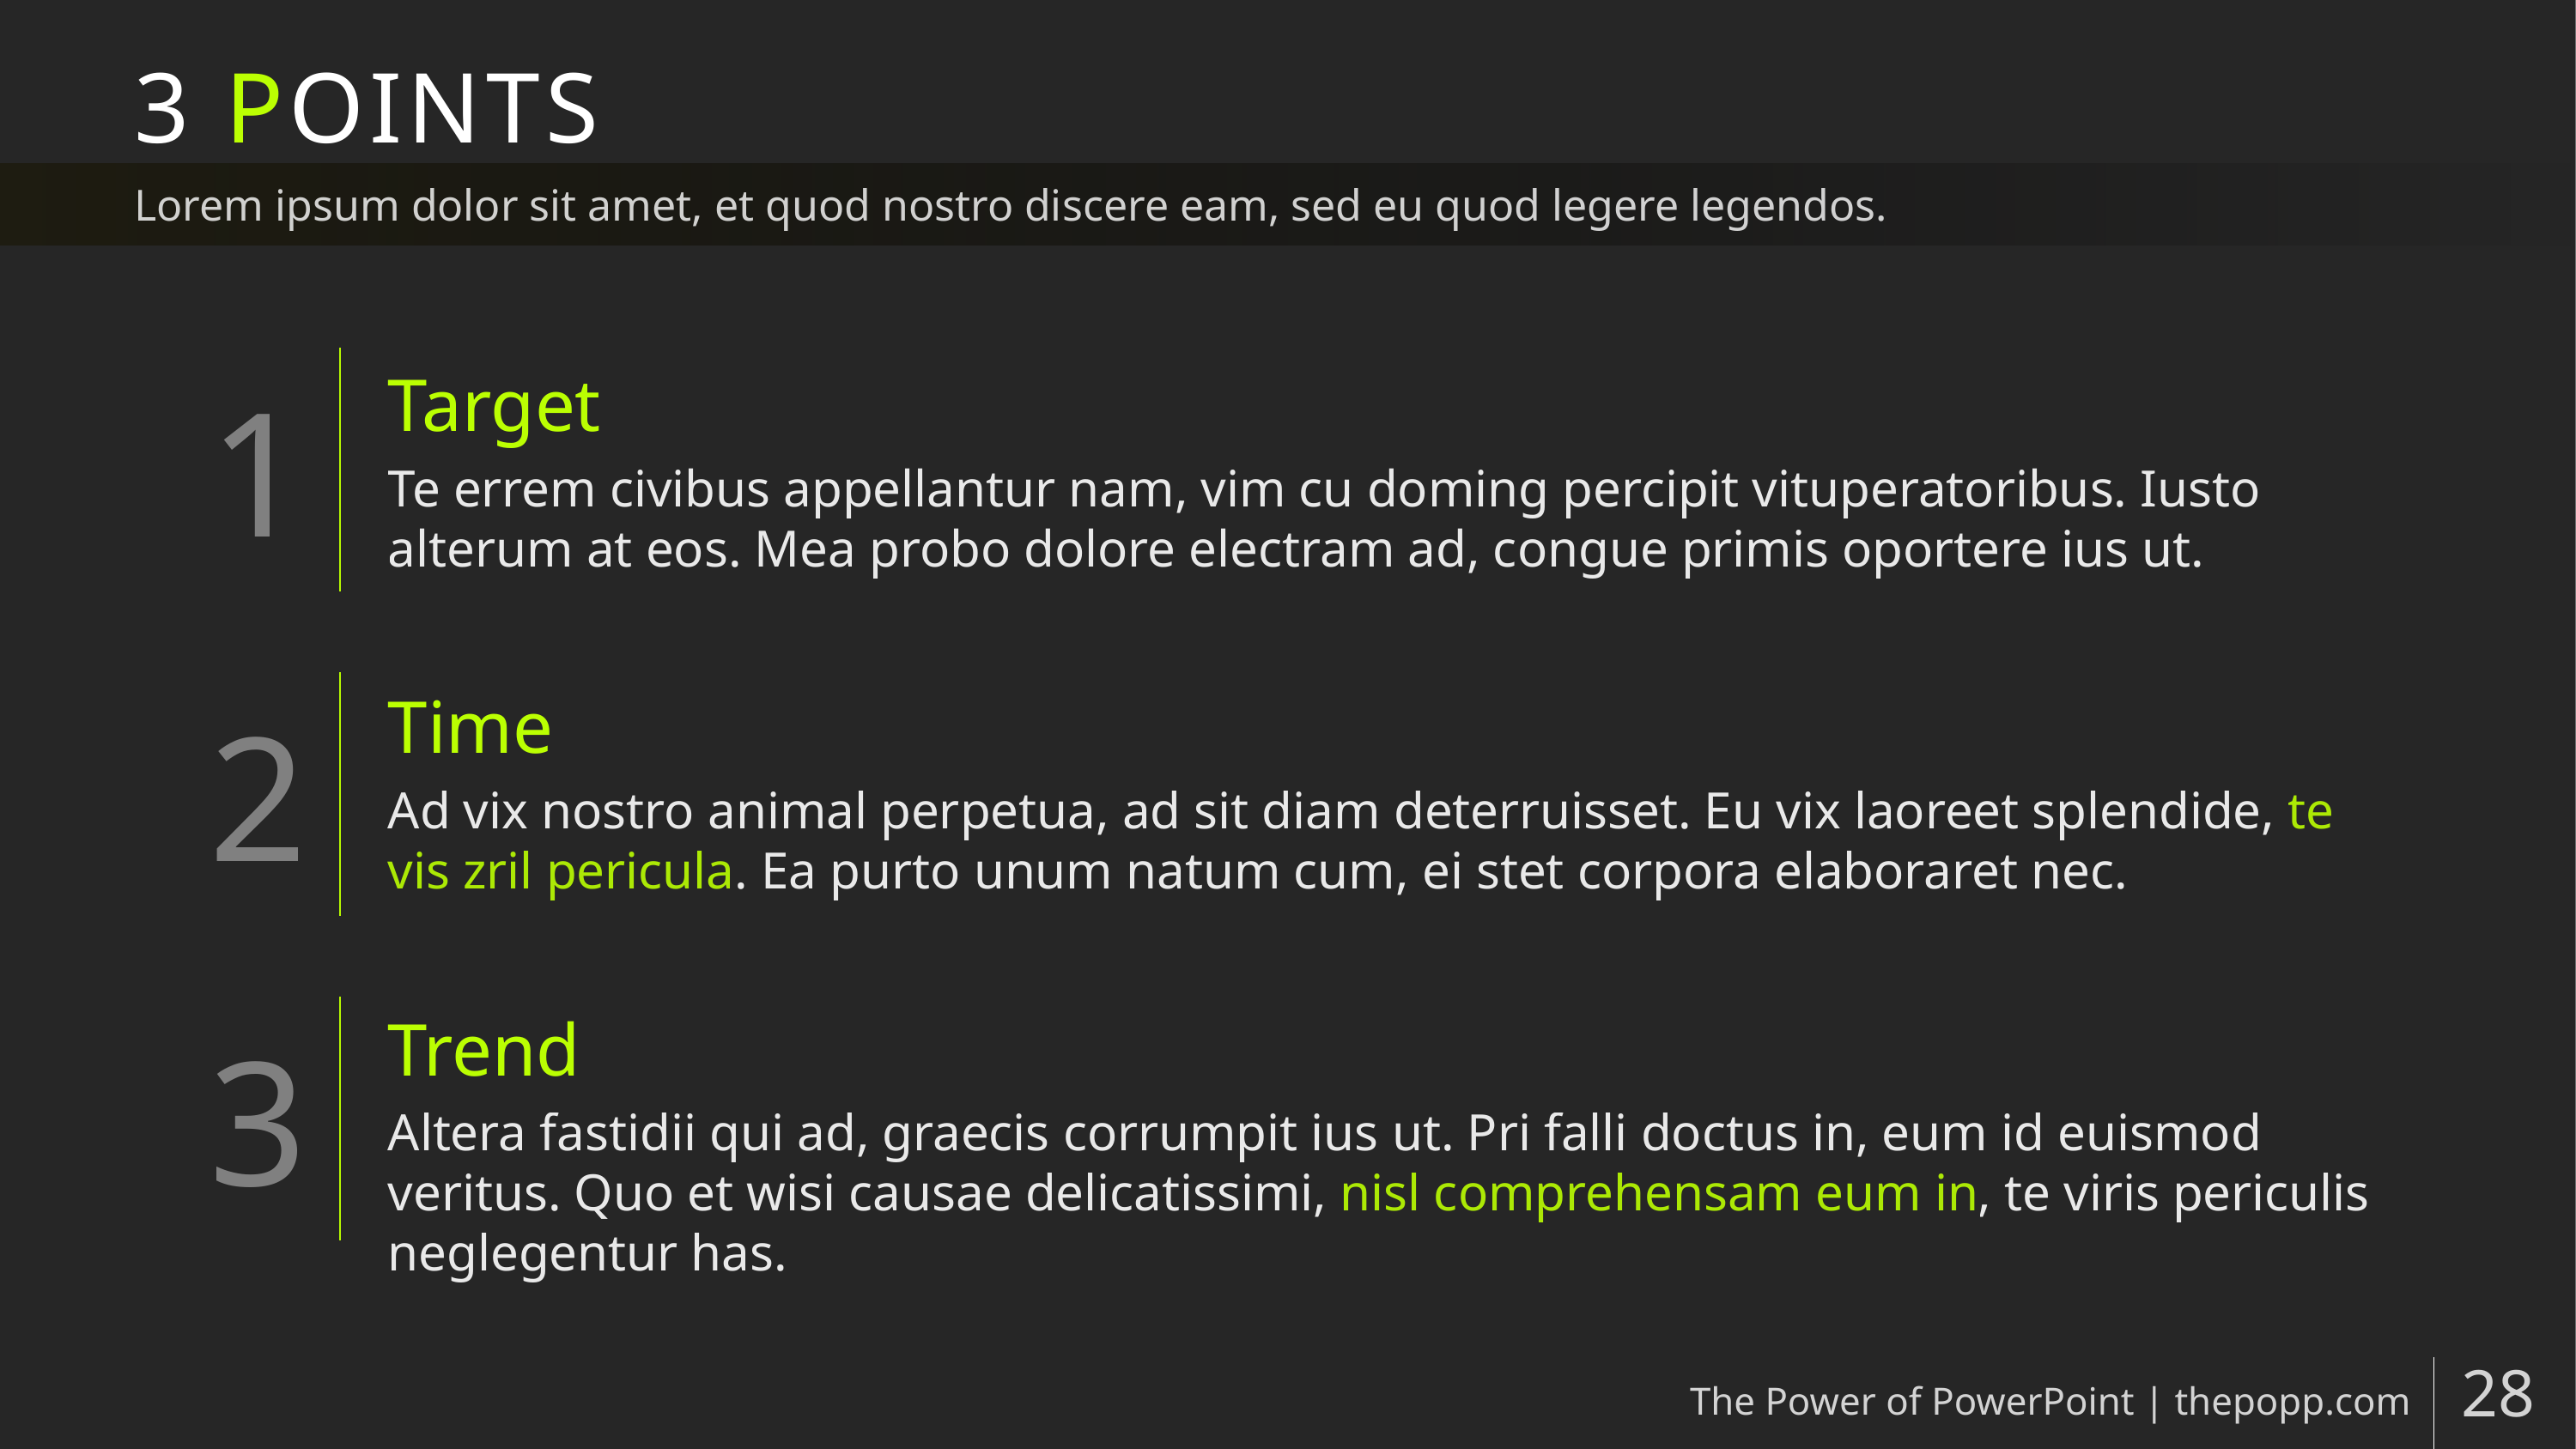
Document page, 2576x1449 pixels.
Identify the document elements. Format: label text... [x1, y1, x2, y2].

list Altera fastidii qui ad, graecis corrumpit ius ut. Pri falli doctus in, eum id euismod veritus. Quo et wisi causae delicatissimi, nisl comprehensam eum in, te viris periculis neglegentur has. [364, 1088, 2414, 1262]
footer The Power of PowerPoint | thepopp.com [922, 1356, 2434, 1434]
list Lorem ipsum dolor sit amet, et quod nostro discere eam, sed eu quod legere legendos. [111, 167, 2404, 248]
list Te errem civibus appellantur nam, vim cu doming percipit vituperatoribus. Iusto alterum at eos. Mea probo dolore electram ad, congue primis oportere ius ut. [364, 445, 2414, 618]
title 3 POINTS [111, 0, 2430, 174]
list Trend [364, 979, 2414, 1088]
slide_number 28 [2438, 1357, 2576, 1434]
list Time [364, 658, 2414, 767]
list Target [364, 336, 2414, 445]
list Ad vix nostro animal perpetua, ad sit diam deterruisset. Eu vix laoreet splendide, te vis zril pericula. Ea purto unum natum cum, ei stet corpora elaboraret nec. [364, 767, 2414, 940]
